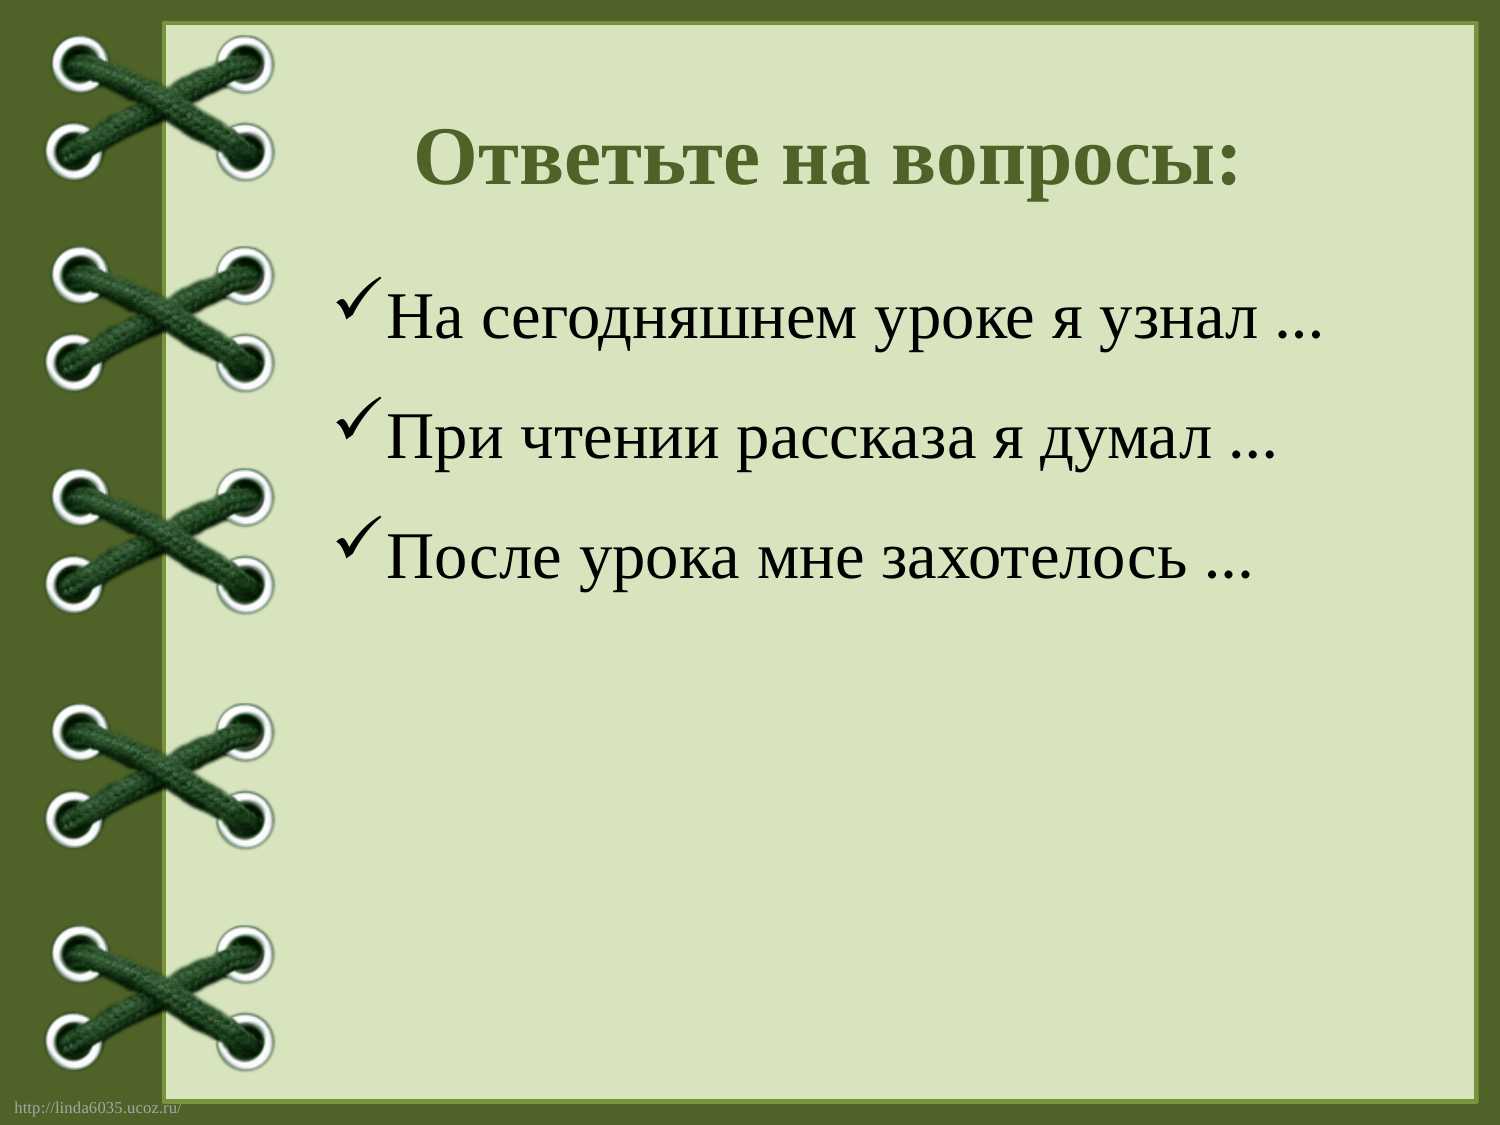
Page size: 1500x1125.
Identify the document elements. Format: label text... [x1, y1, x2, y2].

picture [35, 234, 286, 409]
picture [35, 23, 286, 198]
picture [35, 913, 286, 1088]
picture [35, 691, 286, 866]
text_box Ответьте на вопросы: [374, 93, 1325, 209]
text_box На сегодняшнем уроке я узнал … При чтении рассказа я думал … После урока мне захотелось … [316, 224, 1418, 600]
picture [35, 456, 286, 631]
